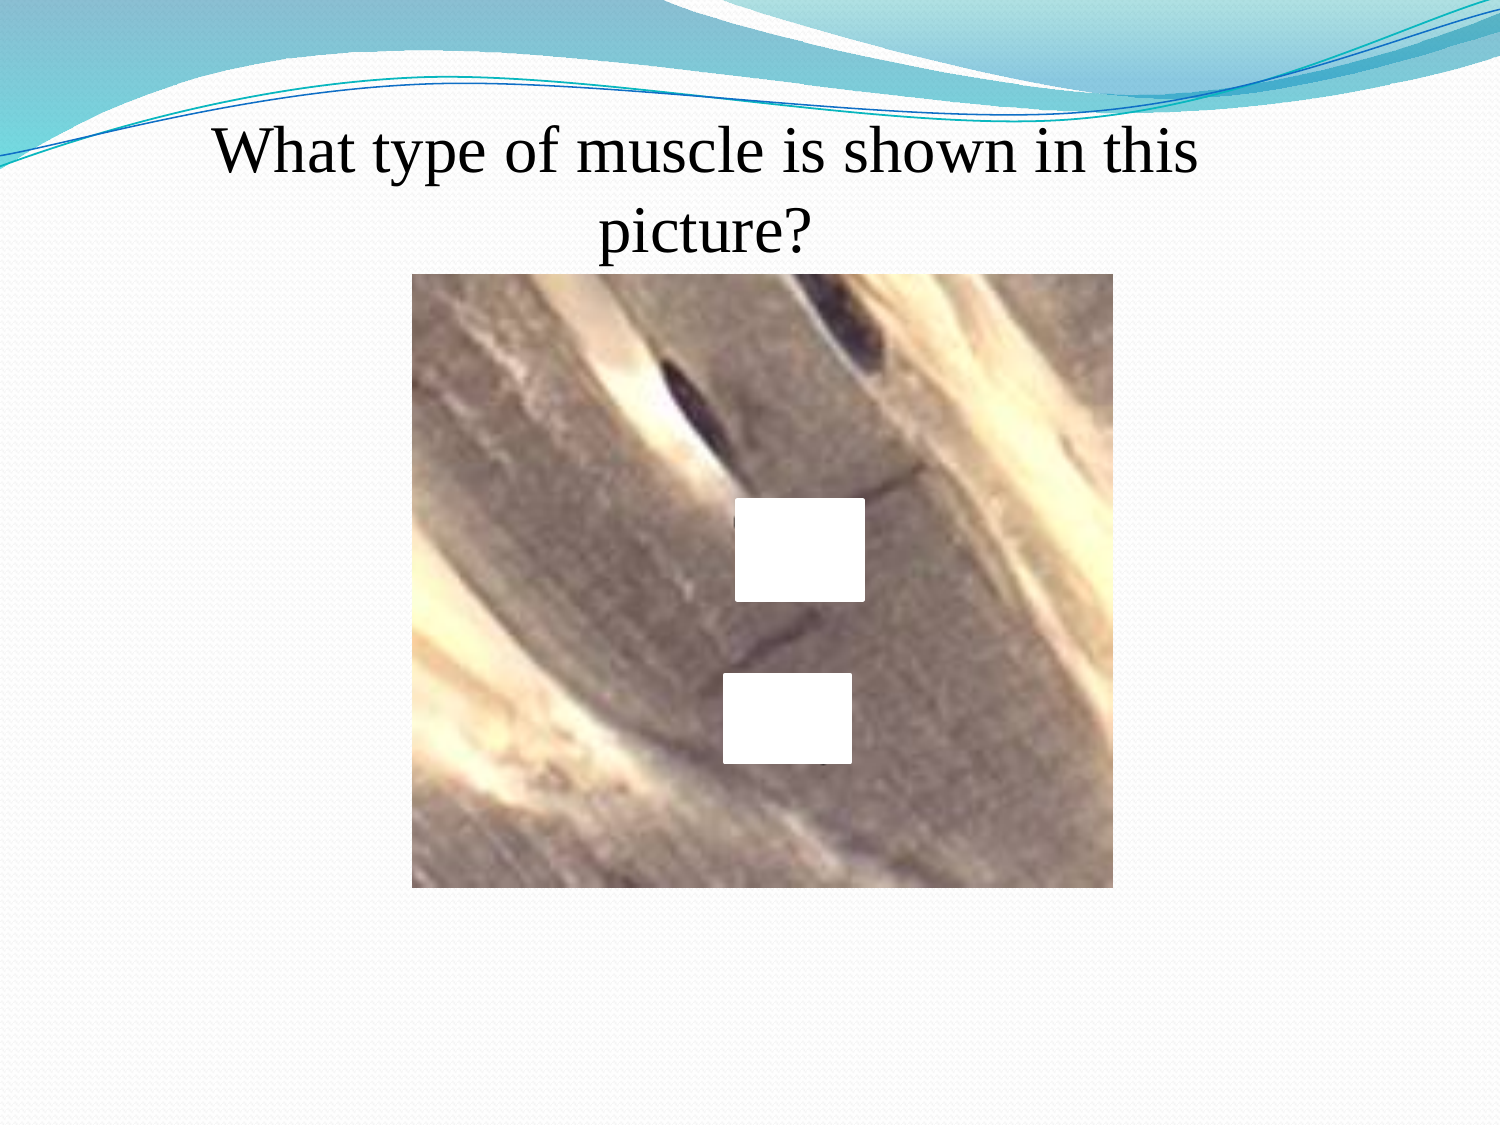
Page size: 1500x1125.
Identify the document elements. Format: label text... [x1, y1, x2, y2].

picture [412, 274, 1113, 888]
text_box What type of muscle is shown in this picture? [187, 98, 1225, 273]
